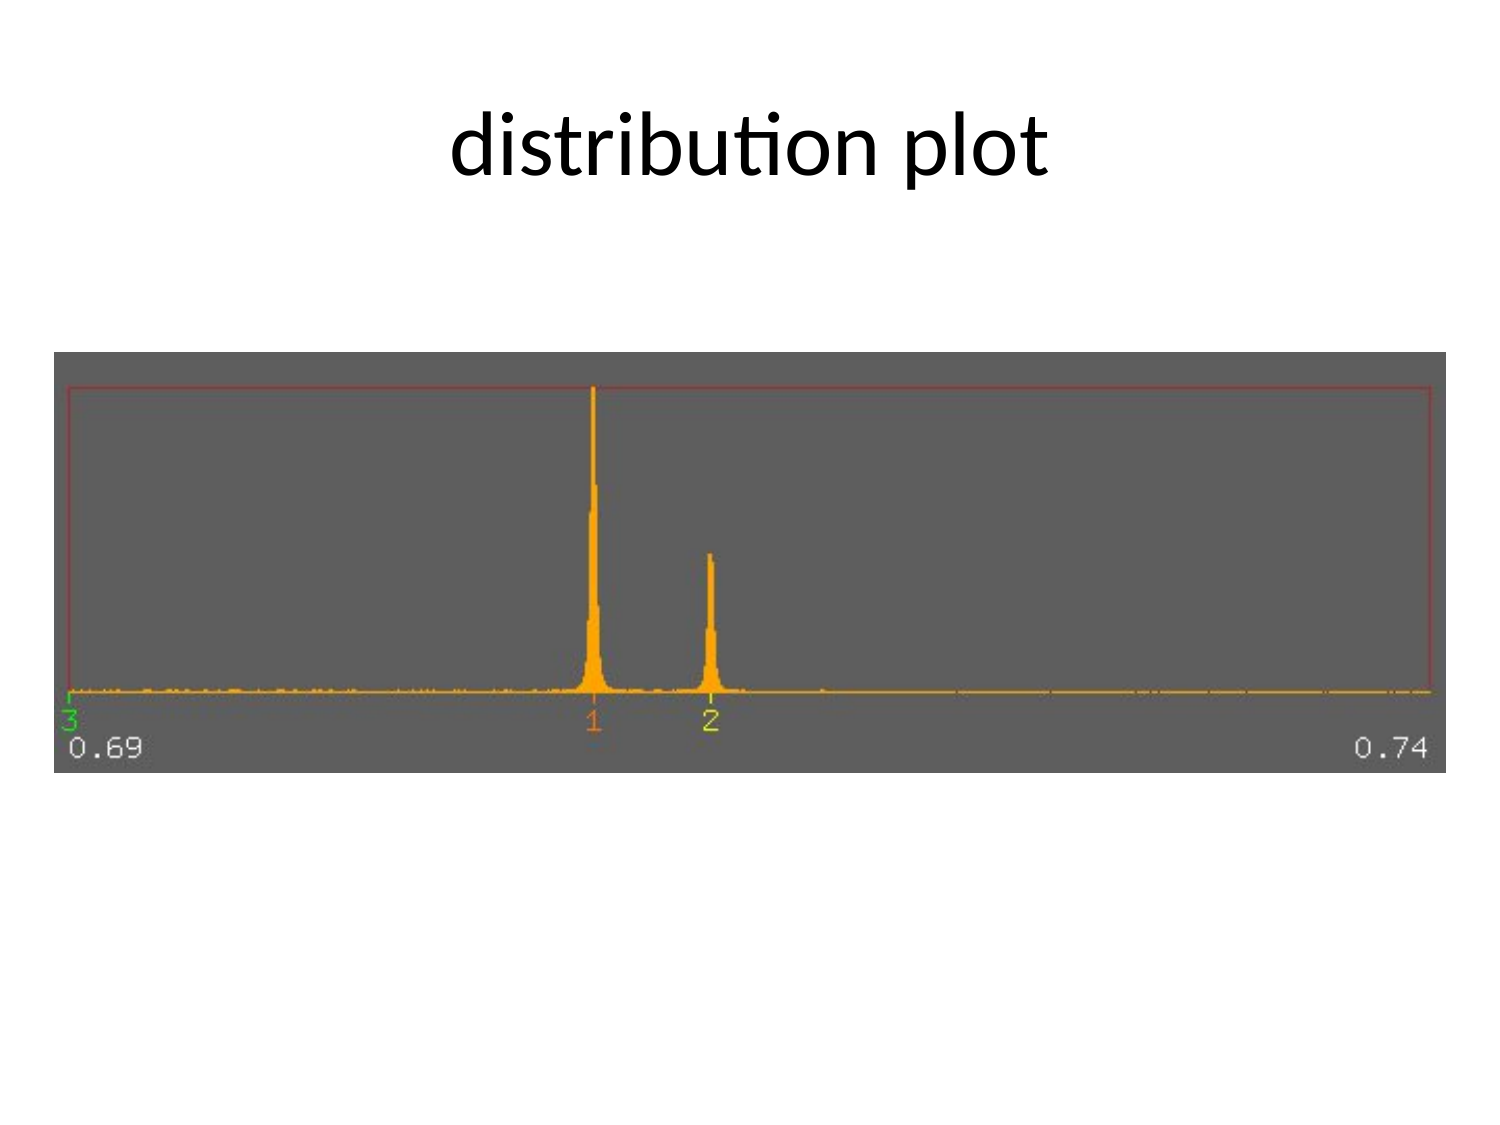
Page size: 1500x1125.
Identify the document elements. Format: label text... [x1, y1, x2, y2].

picture [53, 351, 1446, 774]
title distribution plot [75, 45, 1425, 233]
